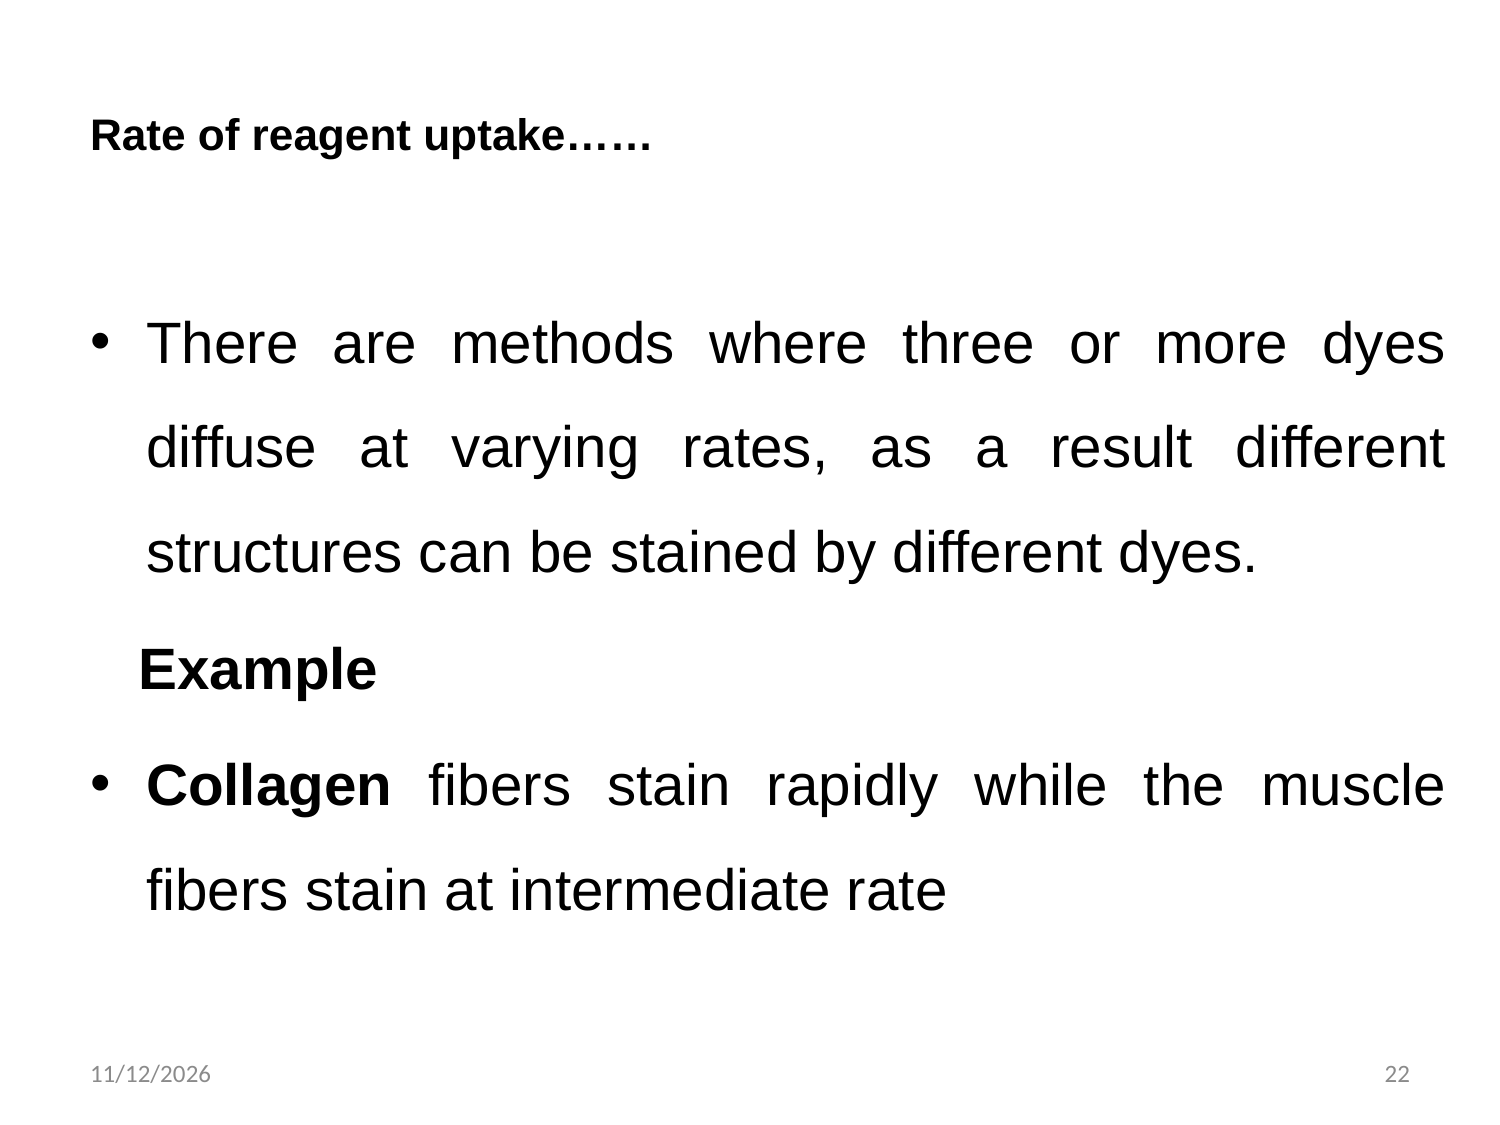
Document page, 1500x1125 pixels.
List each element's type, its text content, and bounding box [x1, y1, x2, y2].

slide_number 22 [1074, 1042, 1425, 1103]
title Rate of reagent uptake…… [75, 45, 1425, 233]
list There are methods where three or more dyes diffuse at varying rates, as a result different structures can be stained by different dyes. Example Collagen fibers stain rapidly while the muscle fibers stain at intermediate rate [75, 262, 1463, 1005]
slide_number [75, 1042, 425, 1103]
